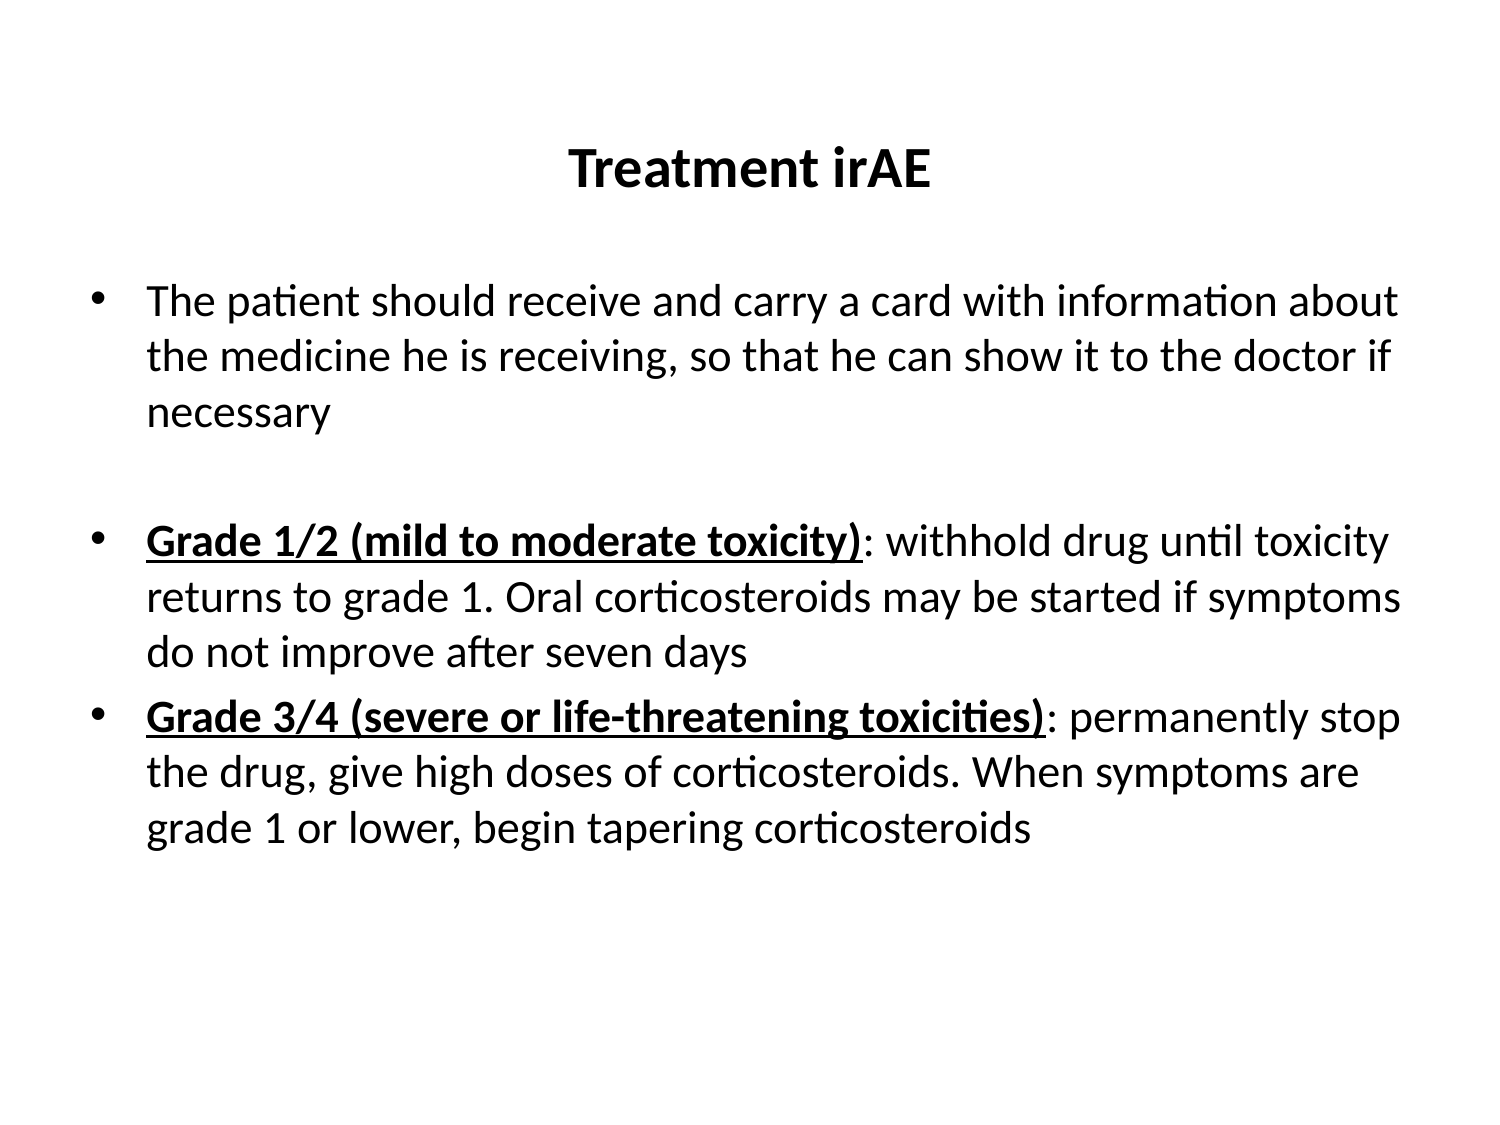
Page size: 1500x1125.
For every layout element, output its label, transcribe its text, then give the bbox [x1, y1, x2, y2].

list The patient should receive and carry a card with information about the medicine he is receiving, so that he can show it to the doctor if necessary Grade 1/2 (mild to moderate toxicity): withhold drug until toxicity returns to grade 1. Oral corticosteroids may be started if symptoms do not improve after seven days Grade 3/4 (severe or life-threatening toxicities): permanently stop the drug, give high doses of corticosteroids. When symptoms are grade 1 or lower, begin tapering corticosteroids [75, 262, 1425, 1005]
title Treatment irAE [75, 115, 1425, 213]
